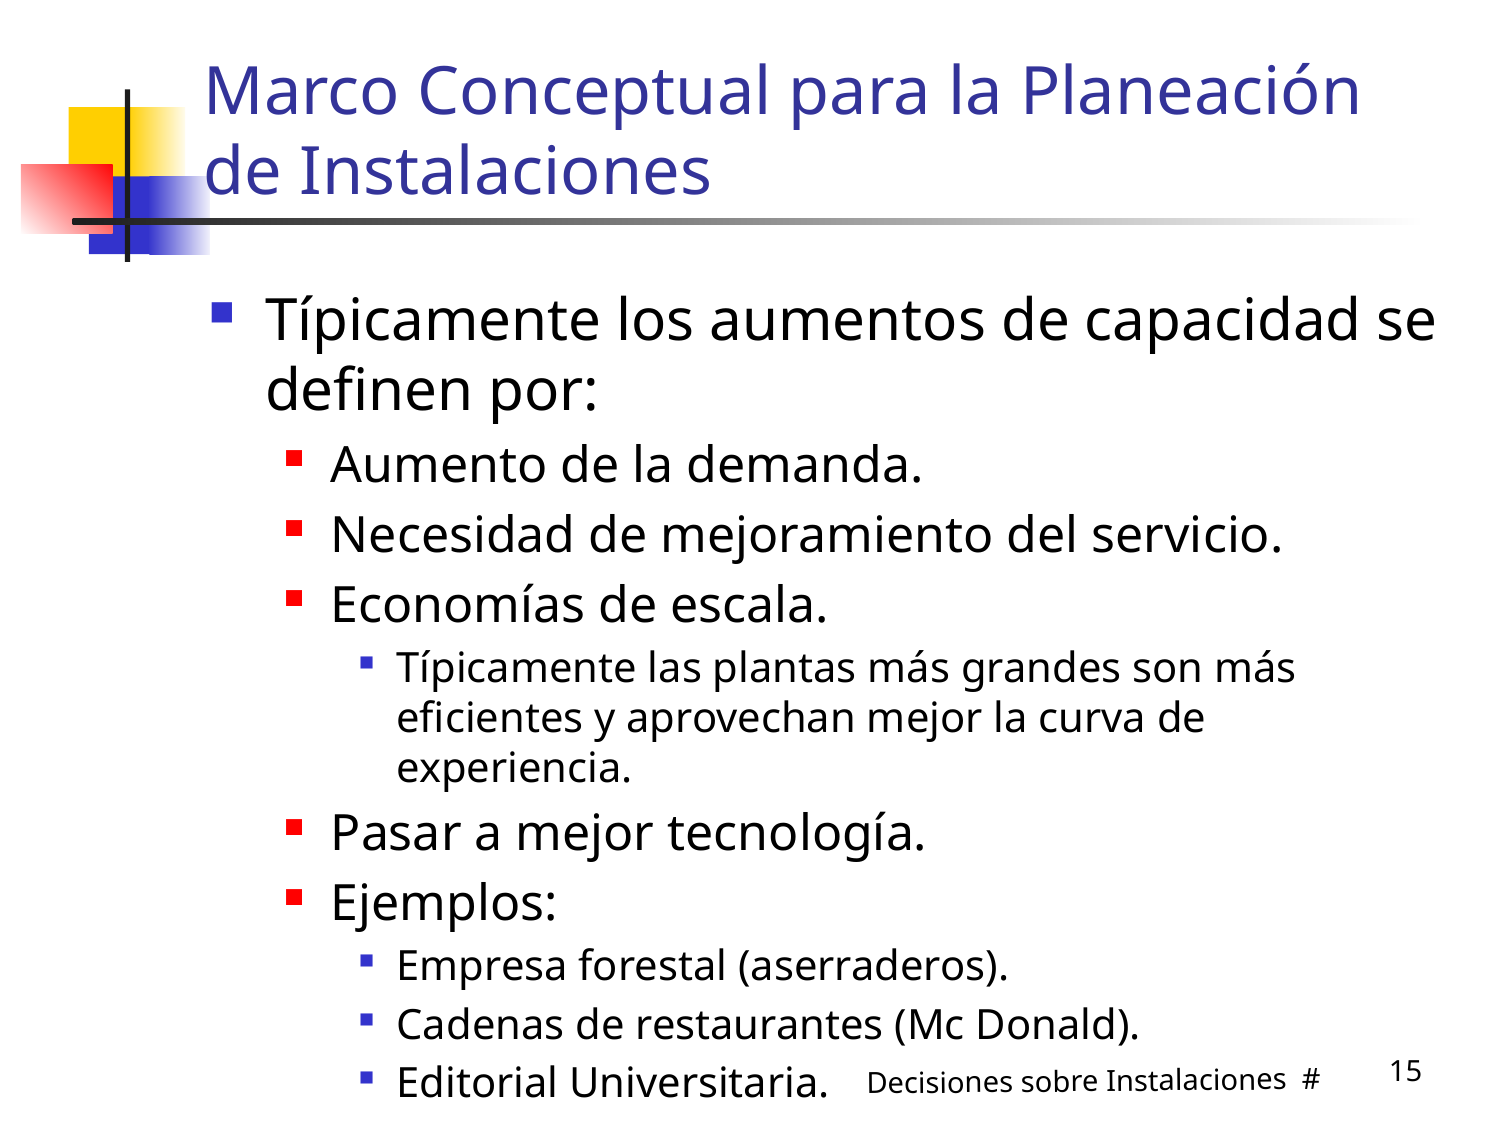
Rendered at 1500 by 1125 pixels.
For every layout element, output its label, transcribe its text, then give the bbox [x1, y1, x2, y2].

list Típicamente los aumentos de capacidad se definen por: Aumento de la demanda. Necesidad de mejoramiento del servicio. Economías de escala. Típicamente las plantas más grandes son más eficientes y aprovechan mejor la curva de experiencia. Pasar a mejor tecnología. Ejemplos: Empresa forestal (aserraderos). Cadenas de restaurantes (Mc Donald). Editorial Universitaria. [193, 274, 1470, 1007]
footer Decisiones sobre Instalaciones # [773, 1028, 1414, 1110]
title Marco Conceptual para la Planeación de Instalaciones [188, 27, 1468, 216]
slide_number 15 [1124, 1024, 1438, 1101]
